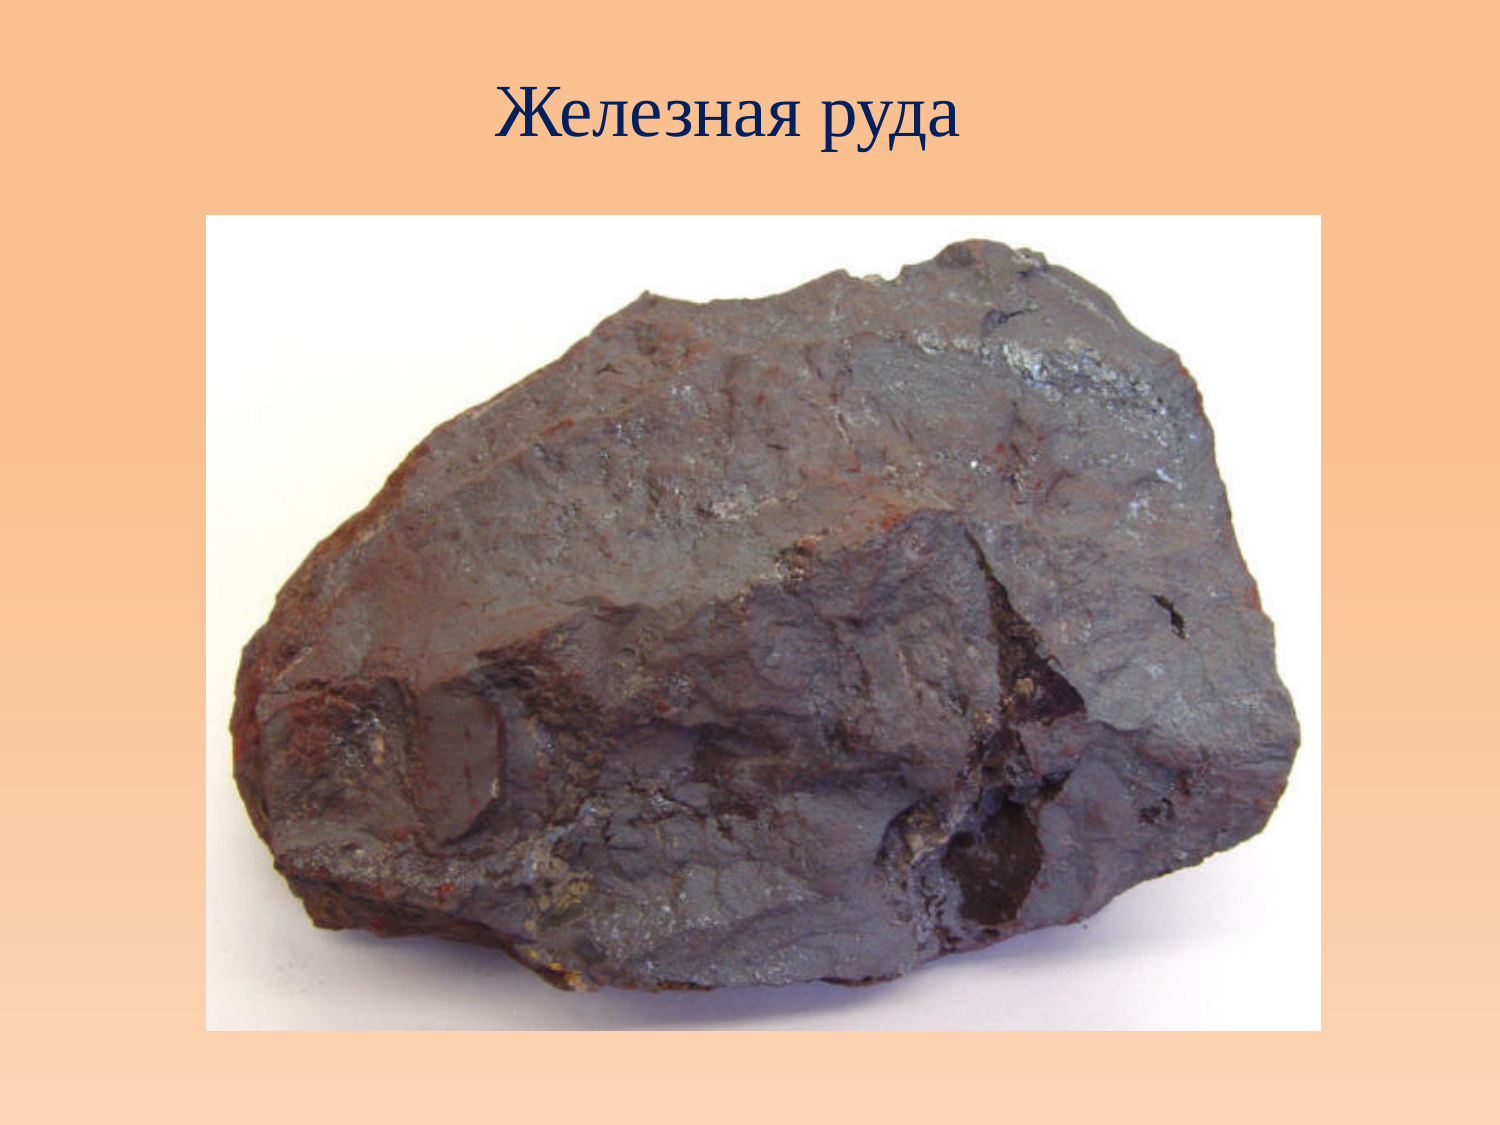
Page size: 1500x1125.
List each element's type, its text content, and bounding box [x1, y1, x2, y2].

text_box Железная руда [480, 54, 995, 160]
picture [206, 214, 1321, 1031]
